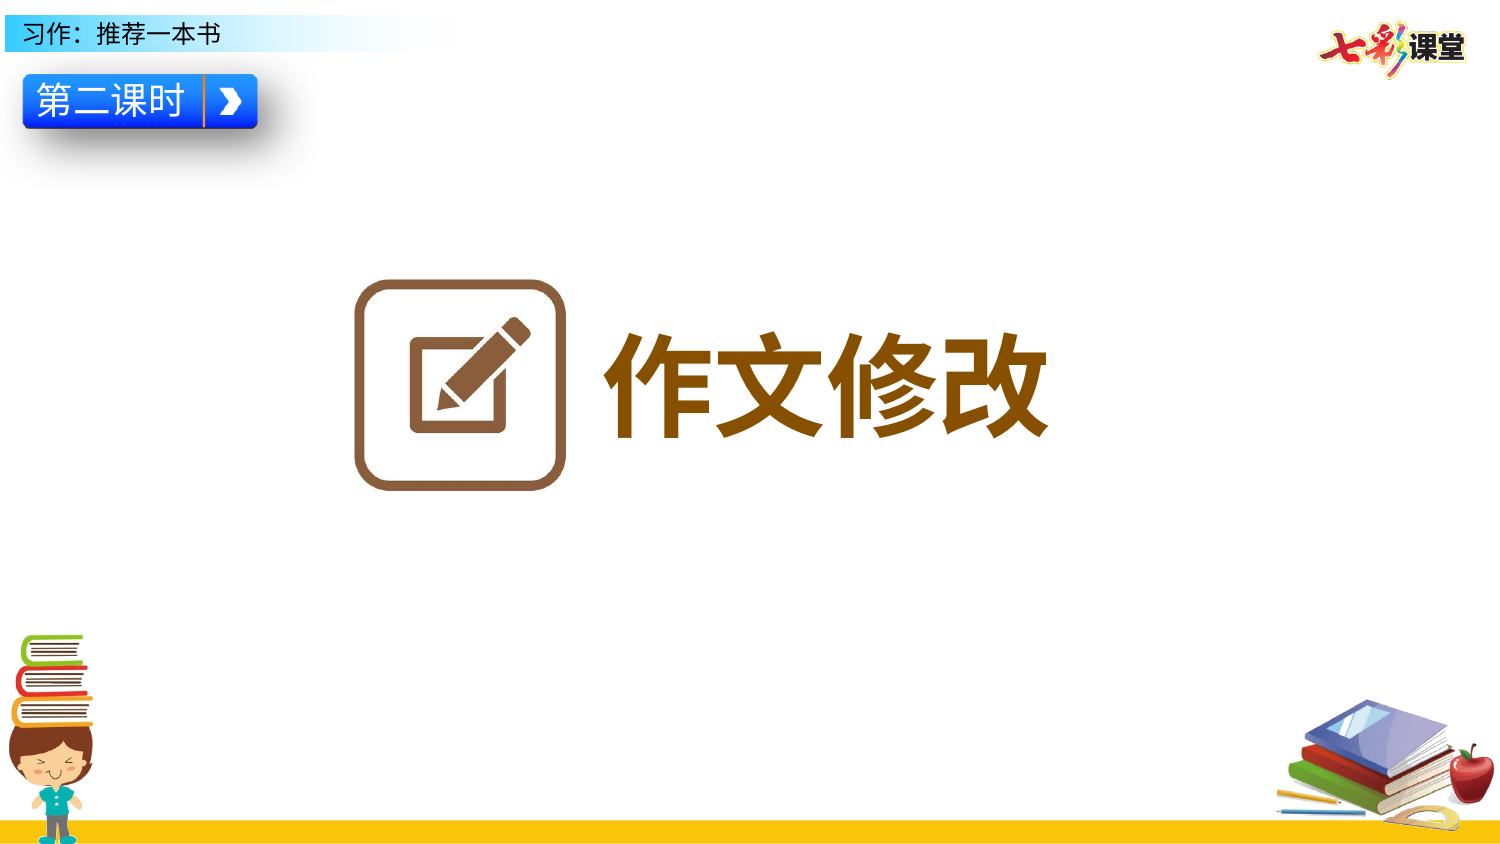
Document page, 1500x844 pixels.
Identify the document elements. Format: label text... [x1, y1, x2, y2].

picture [1316, 20, 1468, 80]
picture [352, 275, 568, 494]
picture [0, 616, 167, 844]
text_box 作文修改 [589, 310, 1075, 457]
picture [1227, 662, 1500, 844]
picture [21, 73, 258, 129]
